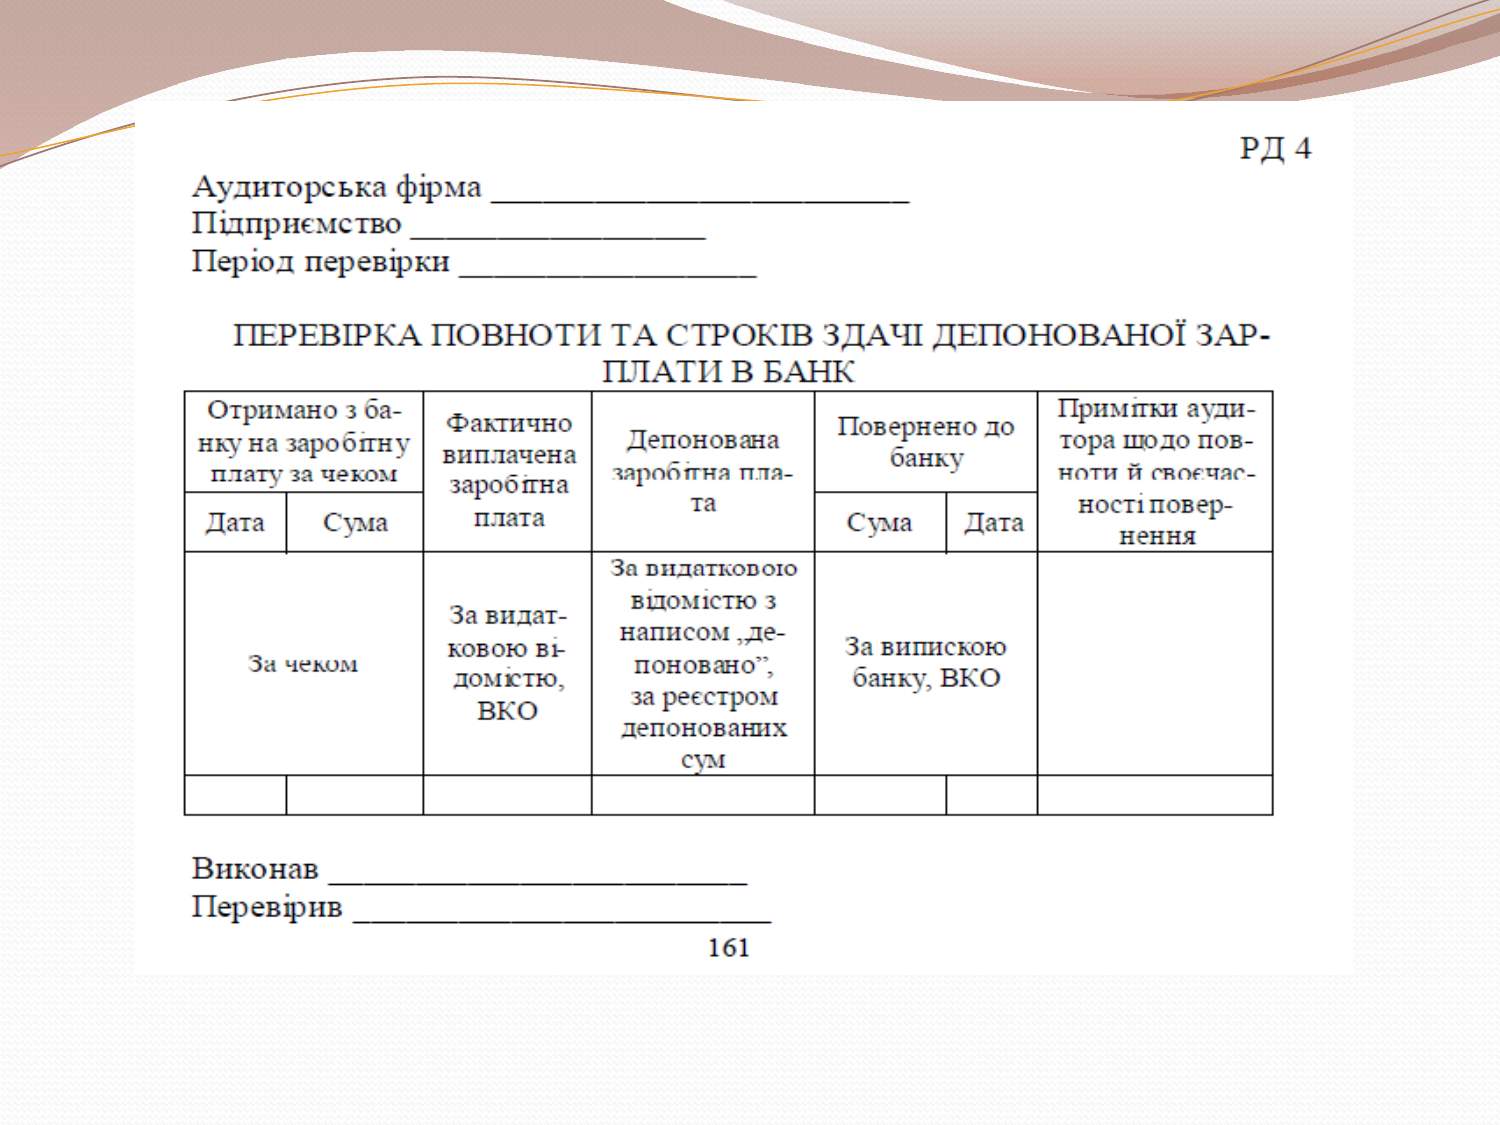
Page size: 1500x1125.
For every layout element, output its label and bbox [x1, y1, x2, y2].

picture [135, 101, 1353, 976]
